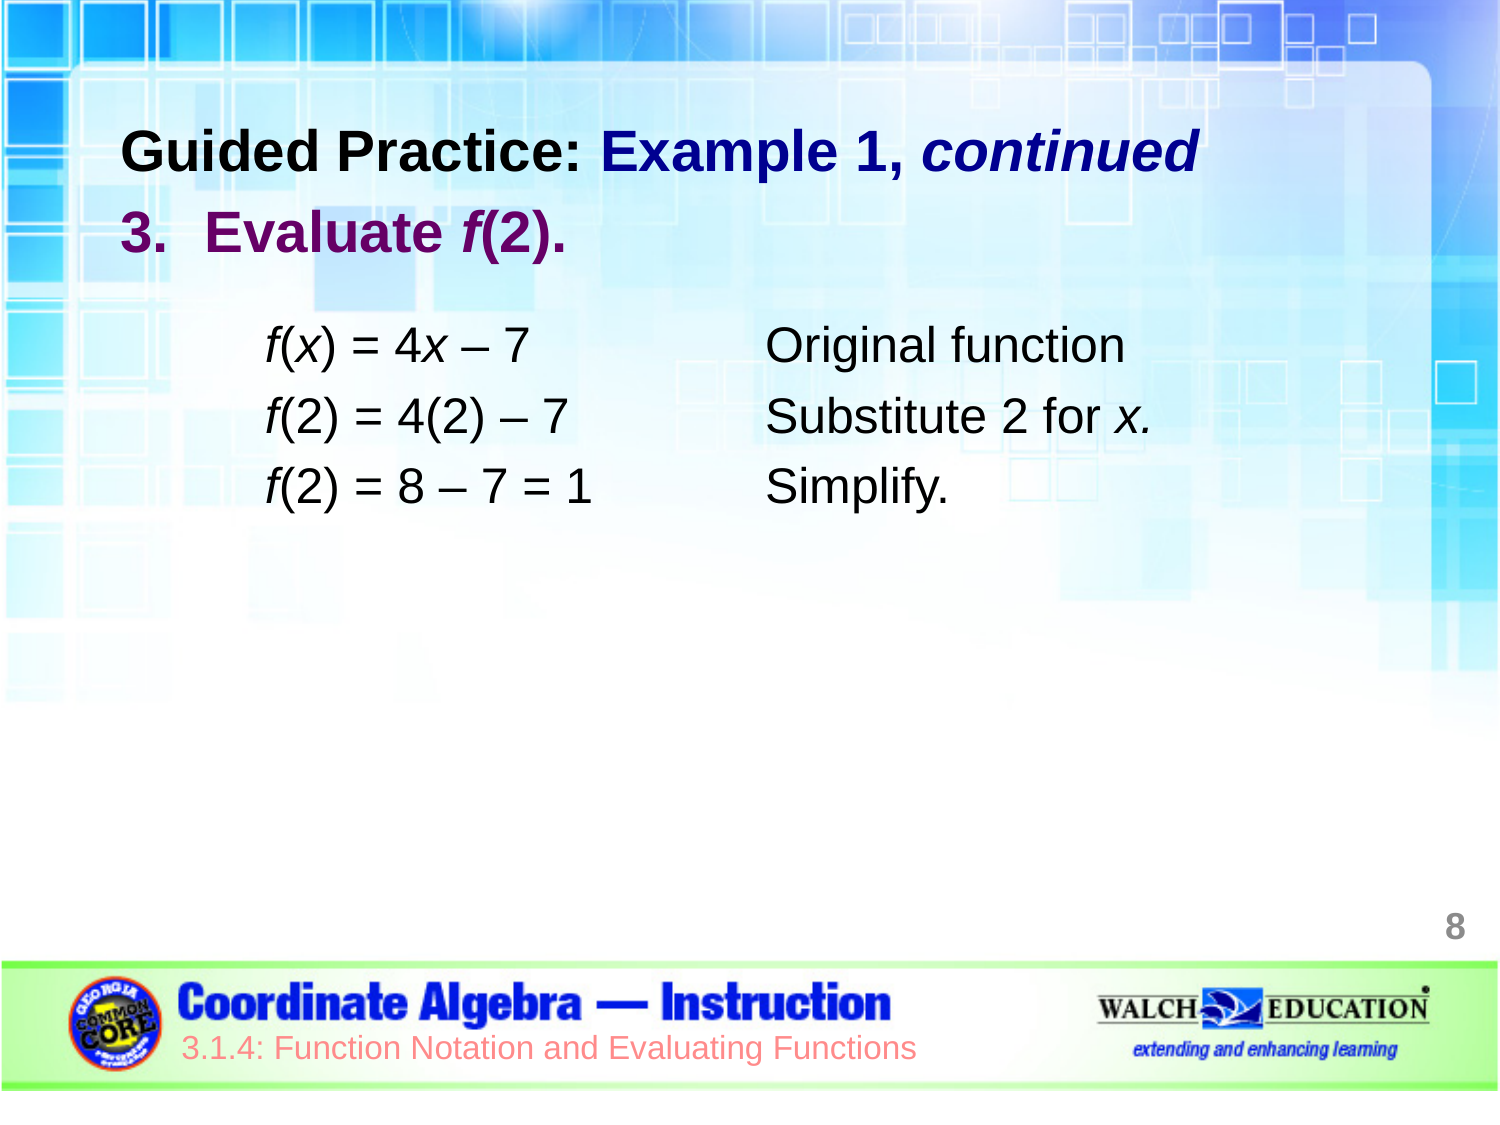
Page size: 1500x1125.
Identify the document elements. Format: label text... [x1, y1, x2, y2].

subtitle Guided Practice: Example 1, continued Evaluate f(2). [105, 105, 1423, 925]
table_header f(x) = 4x – 7 [250, 310, 750, 380]
picture [1, 0, 1500, 1091]
table_cell Substitute 2 for x. [750, 380, 1250, 451]
table_cell f(2) = 4(2) – 7 [250, 380, 750, 451]
table_header Original function [750, 310, 1250, 380]
table_cell Simplify. [750, 451, 1250, 522]
table_cell f(2) = 8 – 7 = 1 [250, 451, 750, 522]
slide_number 8 [1361, 901, 1481, 949]
footer 3.1.4: Function Notation and Evaluating Functions [166, 1024, 1080, 1069]
